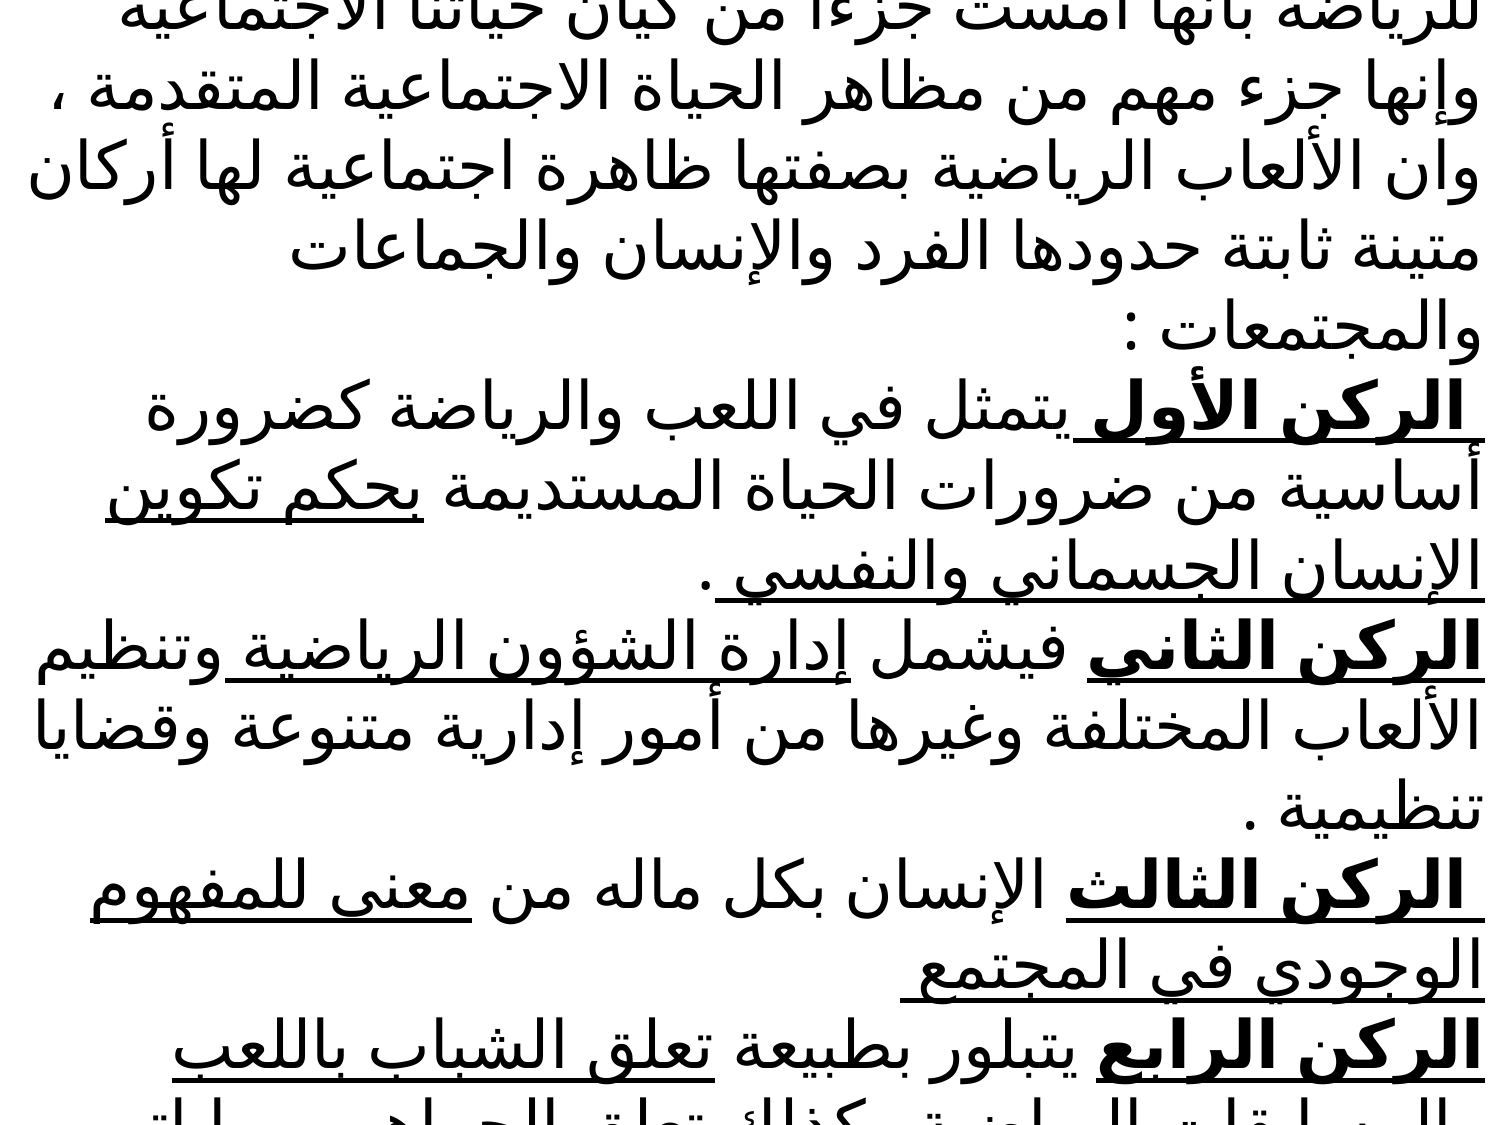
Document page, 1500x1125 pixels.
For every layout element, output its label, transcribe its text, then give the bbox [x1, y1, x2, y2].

title الوظائف الاجتماعية للرياضة لقد تناول د. نجم الدين السهروردي الأبعاد الاجتماعية للرياضة بأنها امست جزءاً من كيان حياتنا الاجتماعية وإنها جزء مهم من مظاهر الحياة الاجتماعية المتقدمة ، وان الألعاب الرياضية بصفتها ظاهرة اجتماعية لها أركان متينة ثابتة حدودها الفرد والإنسان والجماعات والمجتمعات : الركن الأول يتمثل في اللعب والرياضة كضرورة أساسية من ضرورات الحياة المستديمة بحكم تكوين الإنسان الجسماني والنفسي . الركن الثاني فيشمل إدارة الشؤون الرياضية وتنظيم الألعاب المختلفة وغيرها من أمور إدارية متنوعة وقضايا تنظيمية . الركن الثالث الإنسان بكل ماله من معنى للمفهوم الوجودي في المجتمع الركن الرابع يتبلور بطبيعة تعلق الشباب باللعب والمسابقات الرياضية وكذلك تعلق الجماهير بهواياتهم المفضلة . [0, 0, 1500, 1125]
